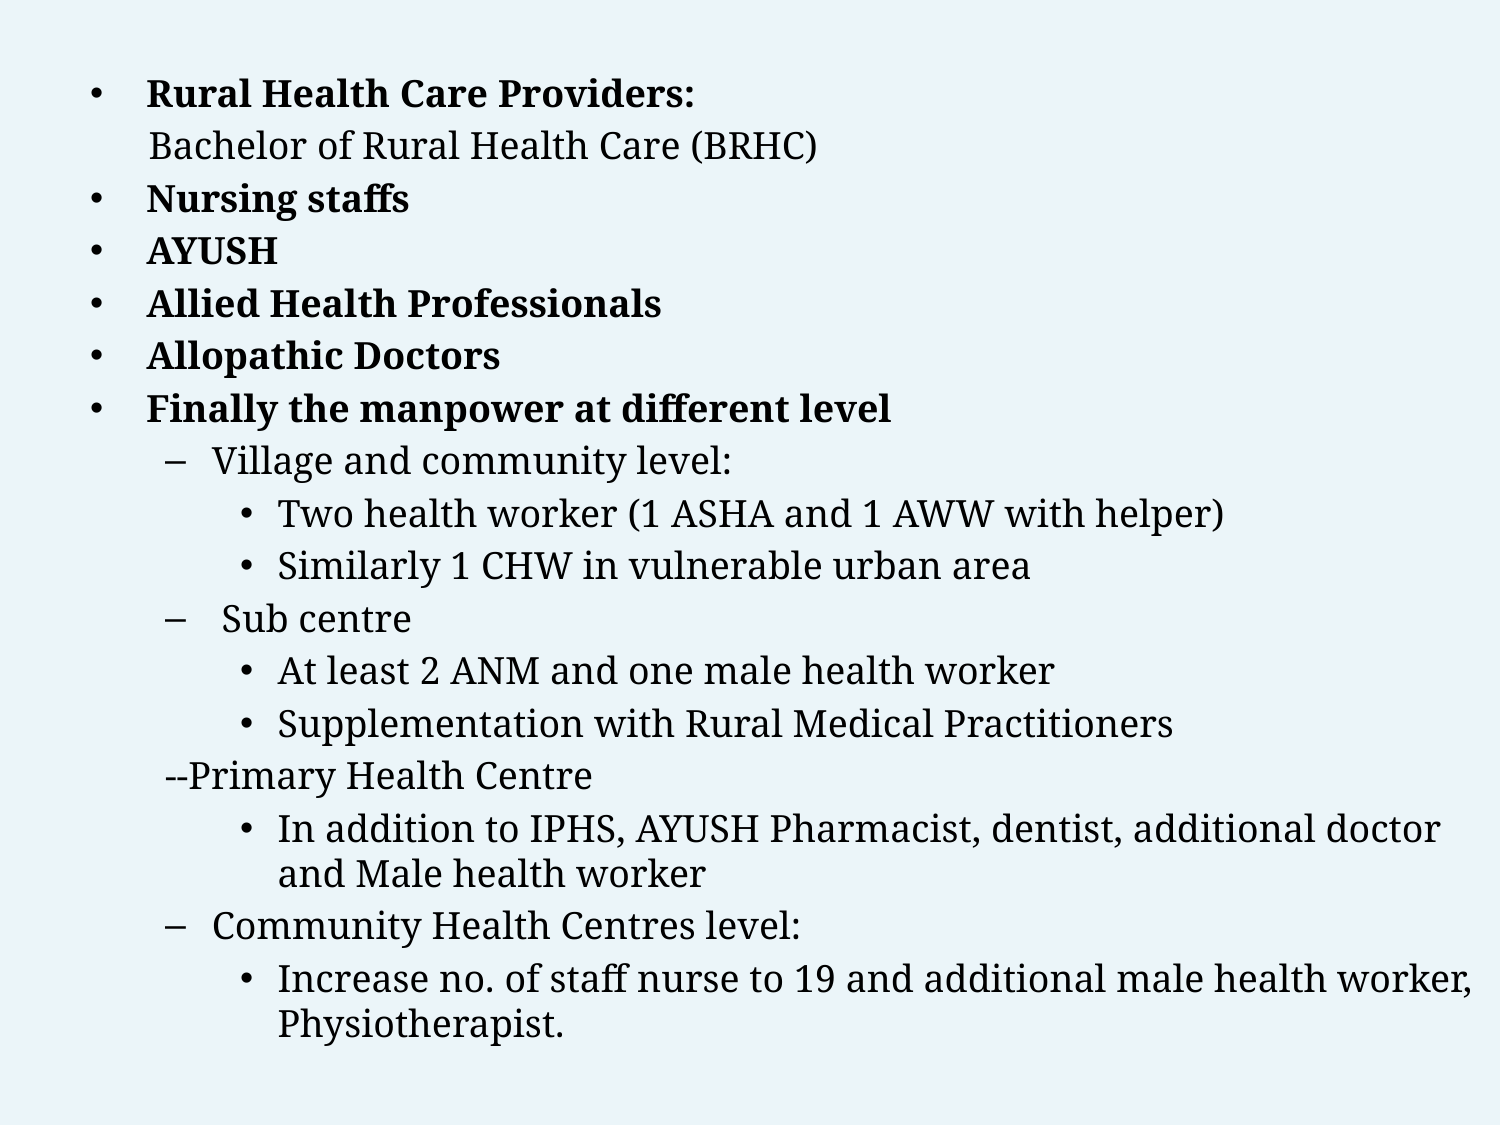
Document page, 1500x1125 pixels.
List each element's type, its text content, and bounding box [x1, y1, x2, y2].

list Rural Health Care Providers: Bachelor of Rural Health Care (BRHC) Nursing staffs AYUSH Allied Health Professionals Allopathic Doctors Finally the manpower at different level Village and community level: Two health worker (1 ASHA and 1 AWW with helper) Similarly 1 CHW in vulnerable urban area Sub centre At least 2 ANM and one male health worker Supplementation with Rural Medical Practitioners --Primary Health Centre In addition to IPHS, AYUSH Pharmacist, dentist, additional doctor and Male health worker Community Health Centres level: Increase no. of staff nurse to 19 and additional male health worker, Physiotherapist. [75, 62, 1500, 1088]
